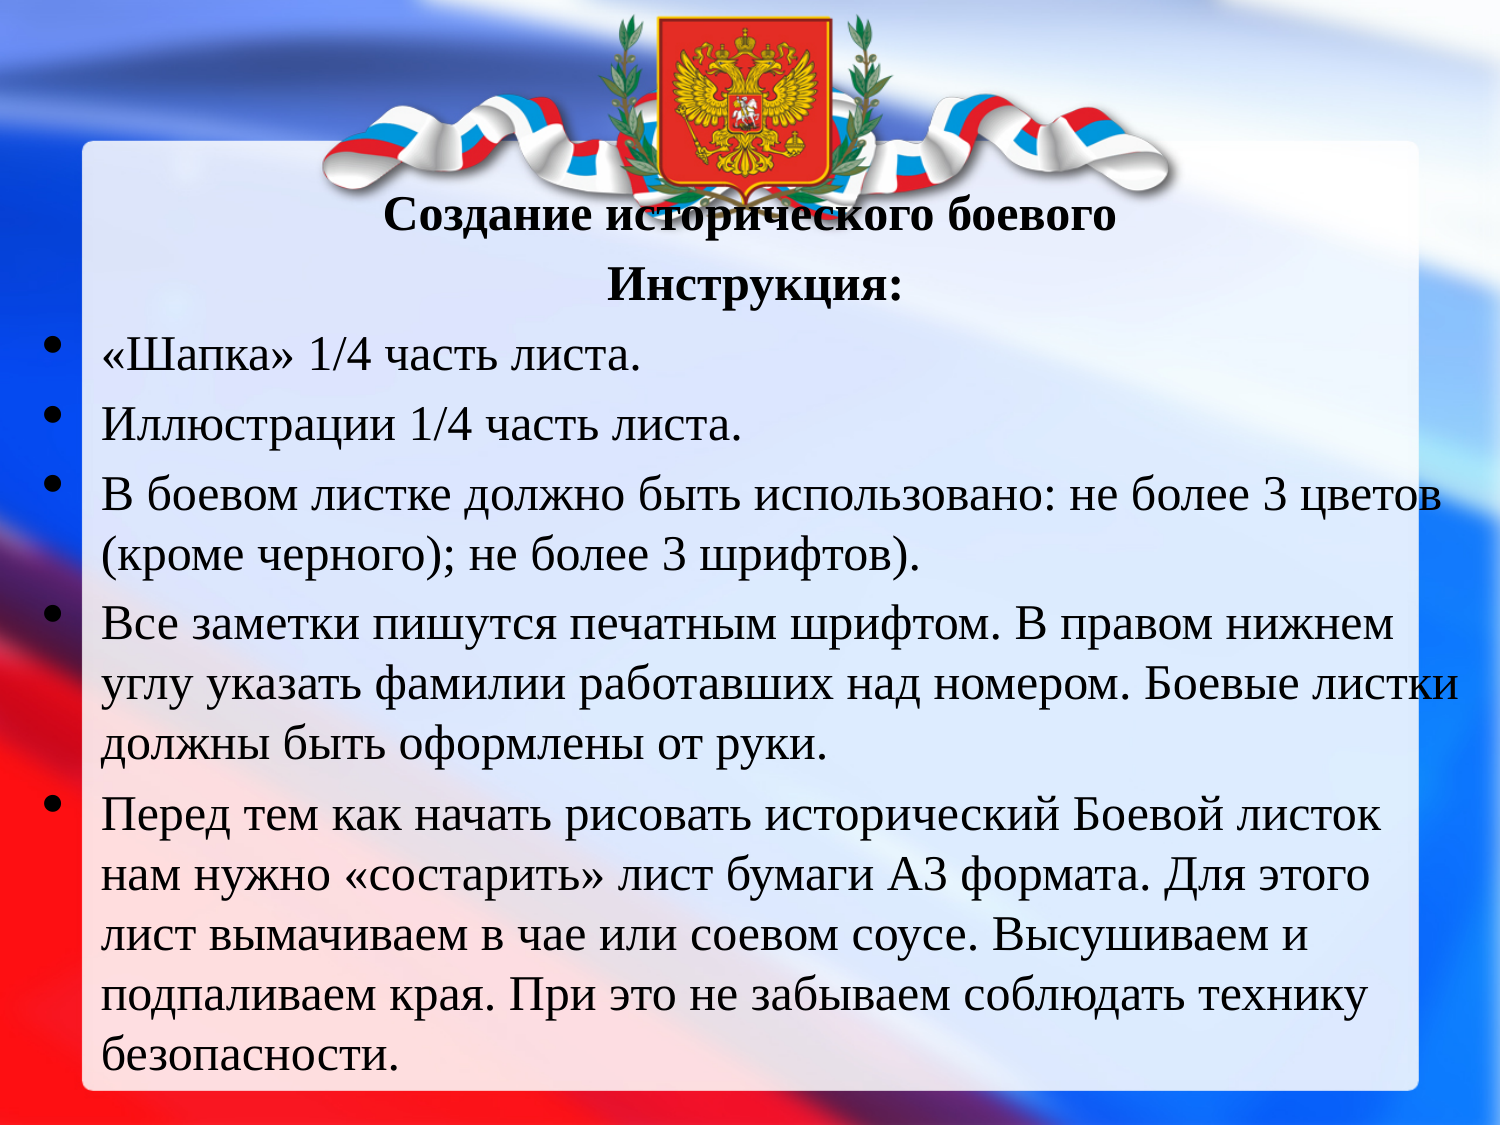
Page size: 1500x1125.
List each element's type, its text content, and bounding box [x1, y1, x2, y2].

list Создание исторического боевого Инструкция: «Шапка» 1/4 часть листа. Иллюстрации 1/4 часть листа. В боевом листке должно быть использовано: не более 3 цветов (кроме черного); не более 3 шрифтов). Все заметки пишутся печатным шрифтом. В правом нижнем углу указать фамилии работавших над номером. Боевые листки должны быть оформлены от руки. Перед тем как начать рисовать исторический Боевой листок нам нужно «состарить» лист бумаги А3 формата. Для этого лист вымачиваем в чае или соевом соусе. Высушиваем и подпаливаем края. При это не забываем соблюдать технику безопасности. [29, 172, 1483, 982]
picture [0, 0, 1500, 1125]
